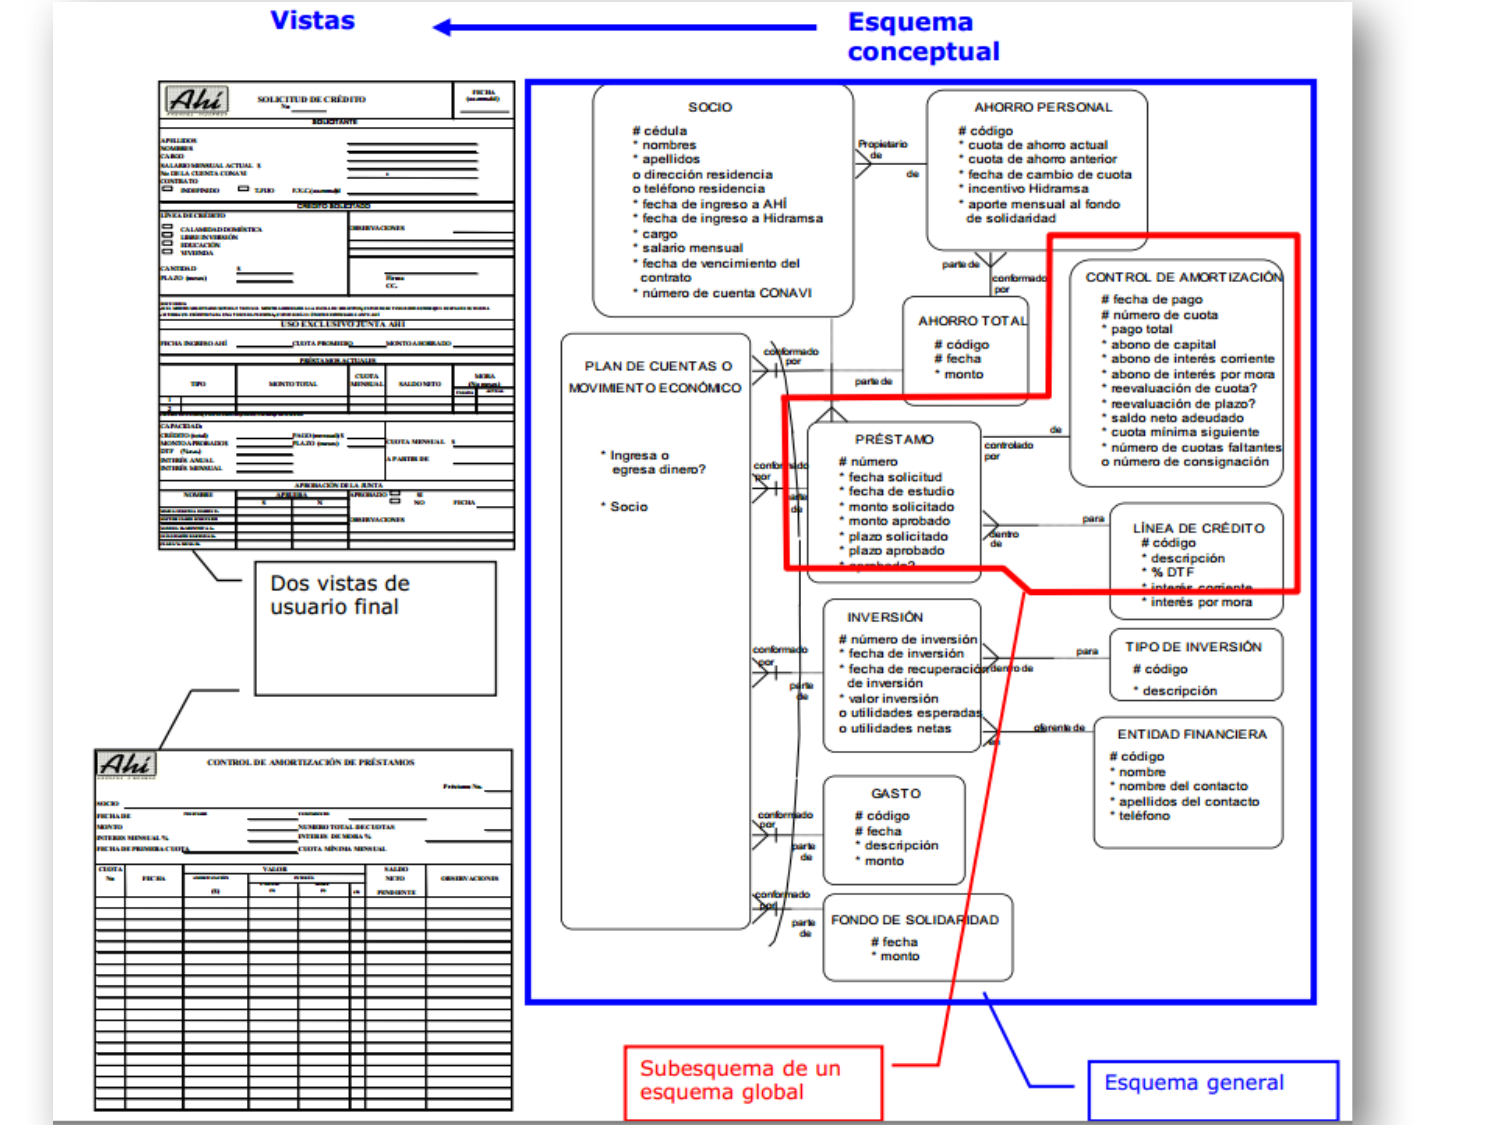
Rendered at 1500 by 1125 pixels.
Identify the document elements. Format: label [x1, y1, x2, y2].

picture [52, 1, 1353, 1125]
